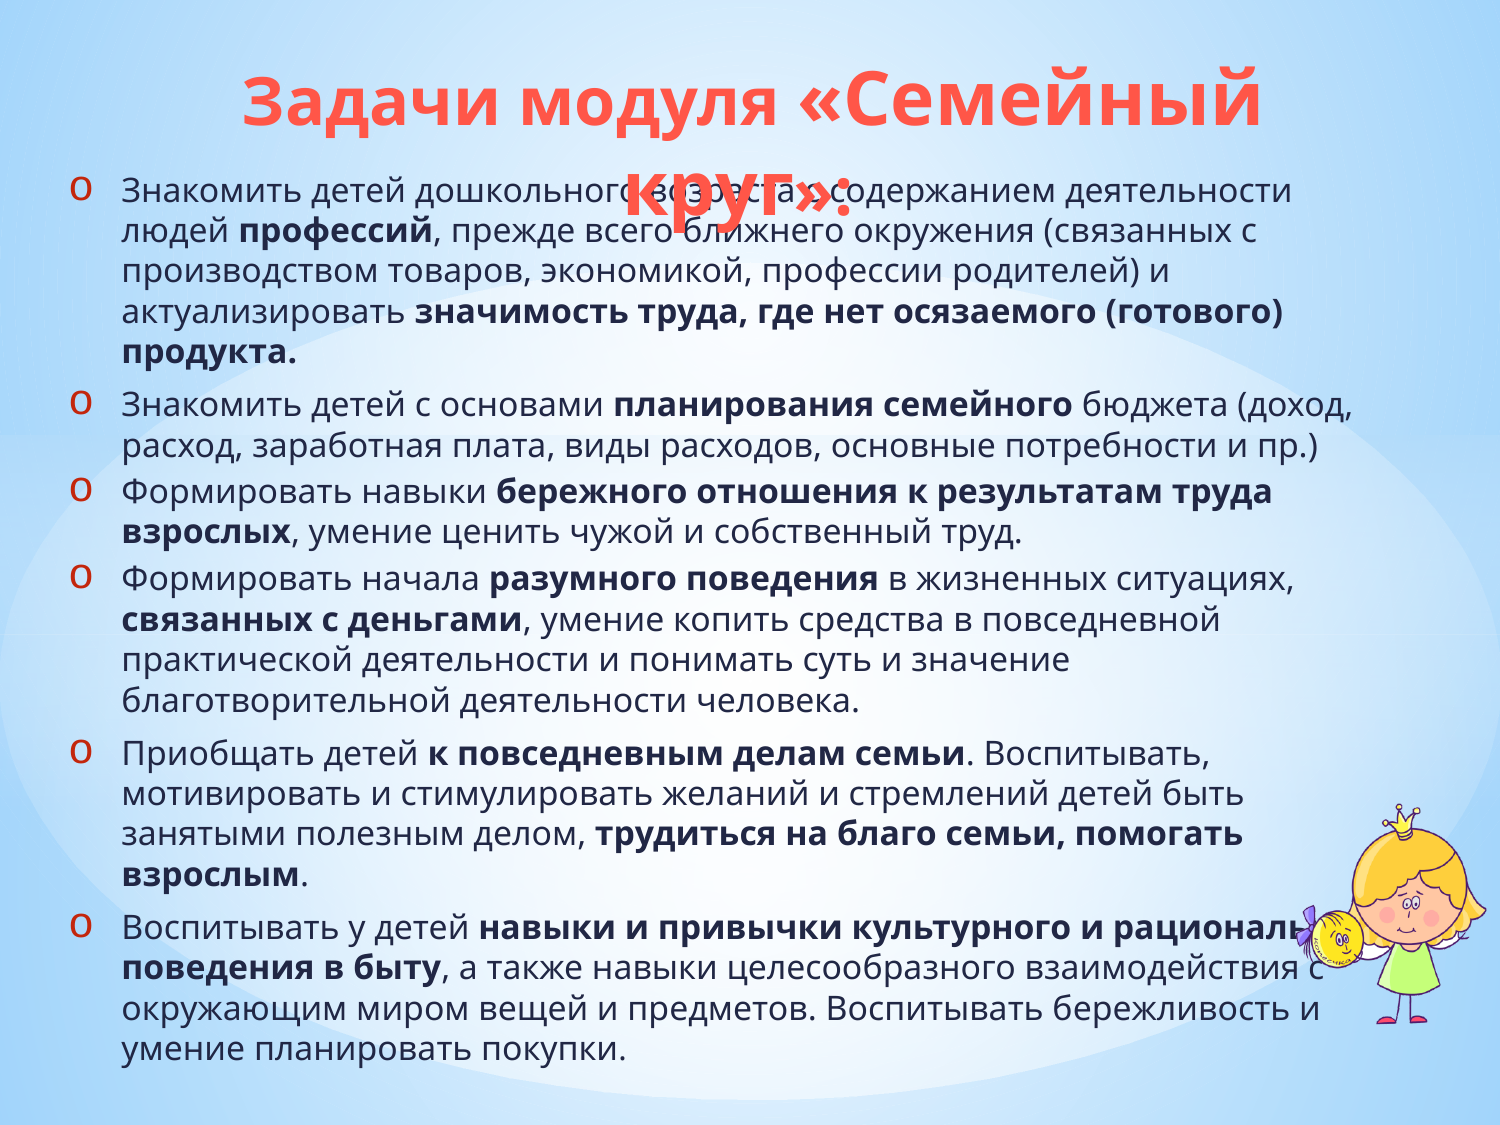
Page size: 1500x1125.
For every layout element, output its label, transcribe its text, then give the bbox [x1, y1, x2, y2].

title Задачи модуля «Семейный круг»: [112, 42, 1365, 185]
subtitle Знакомить детей дошкольного возраста с содержанием деятельности людей профессий, прежде всего ближнего окружения (связанных с производством товаров, экономикой, профессии родителей) и актуализировать значимость труда, где нет осязаемого (готового) продукта. Знакомить детей с основами планирования семейного бюджета (доход, расход, заработная плата, виды расходов, основные потребности и пр.) Формировать навыки бережного отношения к результатам труда взрослых, умение ценить чужой и собственный труд. Формировать начала разумного поведения в жизненных ситуациях, связанных с деньгами, умение копить средства в повседневной практической деятельности и понимать суть и значение благотворительной деятельности человека. Приобщать детей к повседневным делам семьи. Воспитывать, мотивировать и стимулировать желаний и стремлений детей быть занятыми полезным делом, трудиться на благо семьи, помогать взрослым. Воспитывать у детей навыки и привычки культурного и рационального поведения в быту, а также навыки целесообразного взаимодействия с окружающим миром вещей и предметов. Воспитывать бережливость и умение планировать покупки. [53, 160, 1424, 1083]
picture [1281, 790, 1500, 1055]
